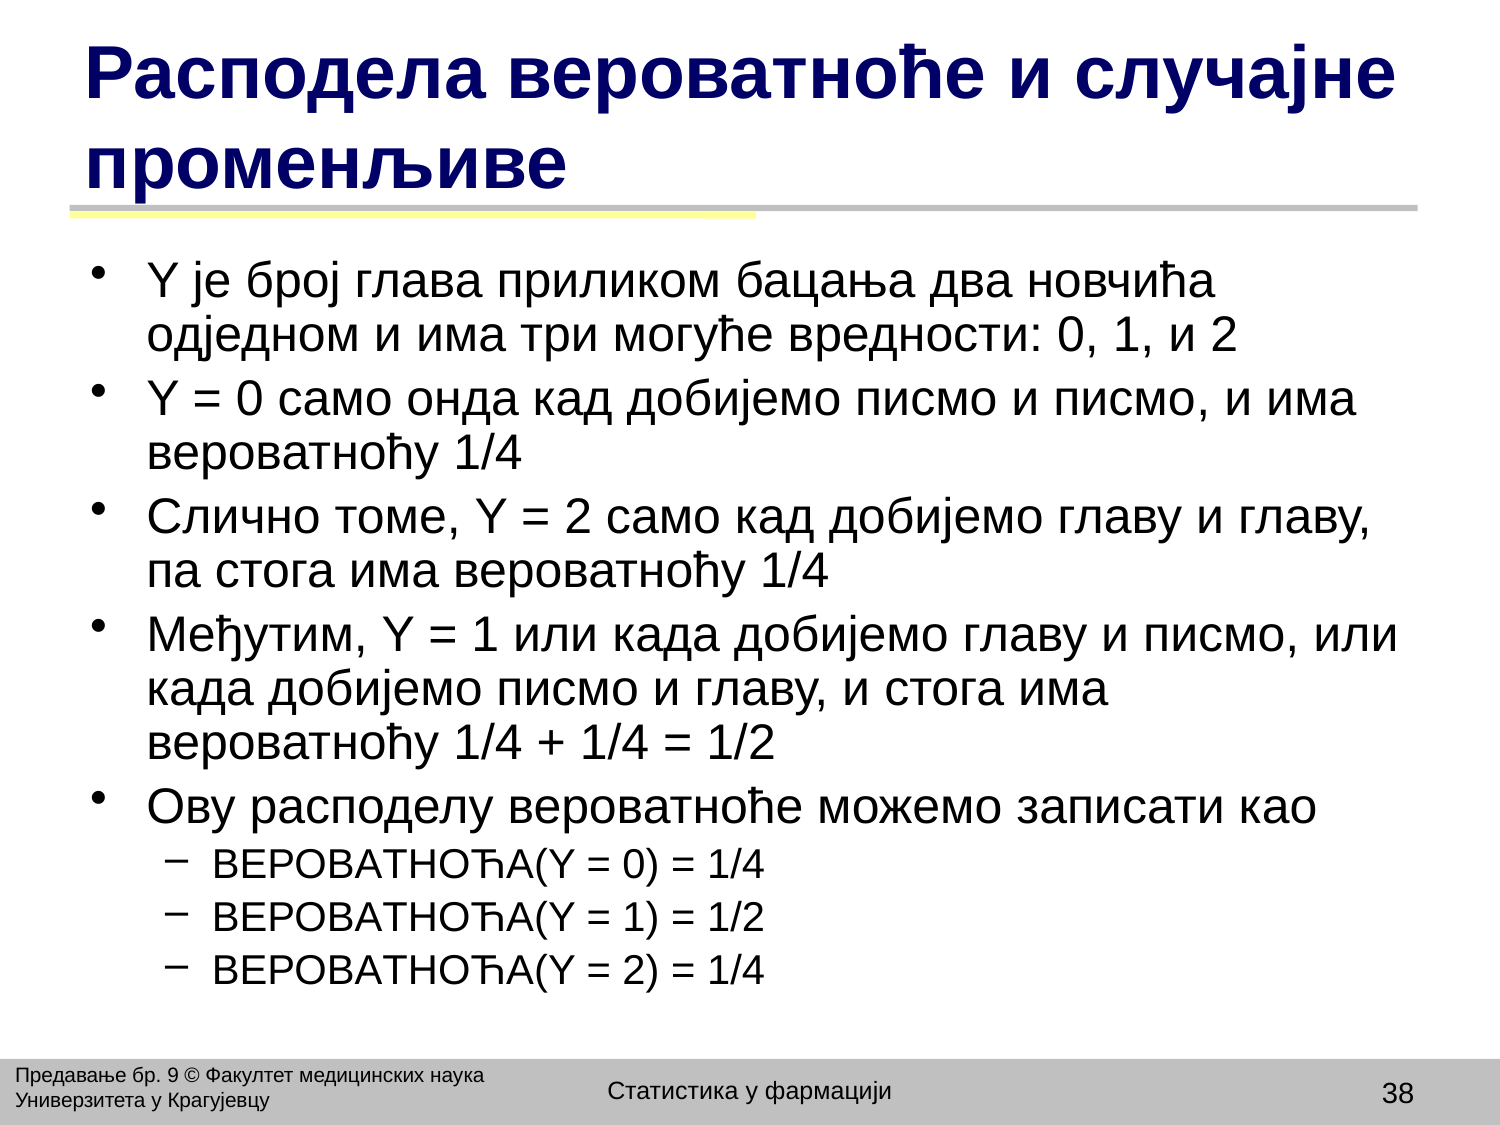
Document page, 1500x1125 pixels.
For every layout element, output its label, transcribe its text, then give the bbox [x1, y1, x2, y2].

slide_number Предавање бр. 9 © Факултет медицинских наука Универзитета у Крагујевцу [0, 1053, 609, 1108]
slide_number 38 [1079, 1066, 1430, 1125]
footer Статистика у фармацији [512, 1066, 988, 1125]
list Y је број глава приликом бацања два новчића одједном и има три могуће вредности: 0, 1, и 2 Y = 0 само онда кад добијемо писмо и писмо, и има вероватноћу 1/4 Слично томе, Y = 2 само кад добијемо главу и главу, па стога има вероватноћу 1/4 Mеђутим, Y = 1 или када добијемо главу и писмо, или када добијемо писмо и главу, и стога има вероватноћу 1/4 + 1/4 = 1/2 Ову расподелу вероватноће можемо записати као ВЕРОВAТНОЋA(Y = 0) = 1/4 ВЕРОВAТНОЋA(Y = 1) = 1/2 ВЕРОВAТНОЋA(Y = 2) = 1/4 [74, 246, 1426, 1023]
title Расподела вероватноће и случајне променљиве [69, 19, 1426, 208]
